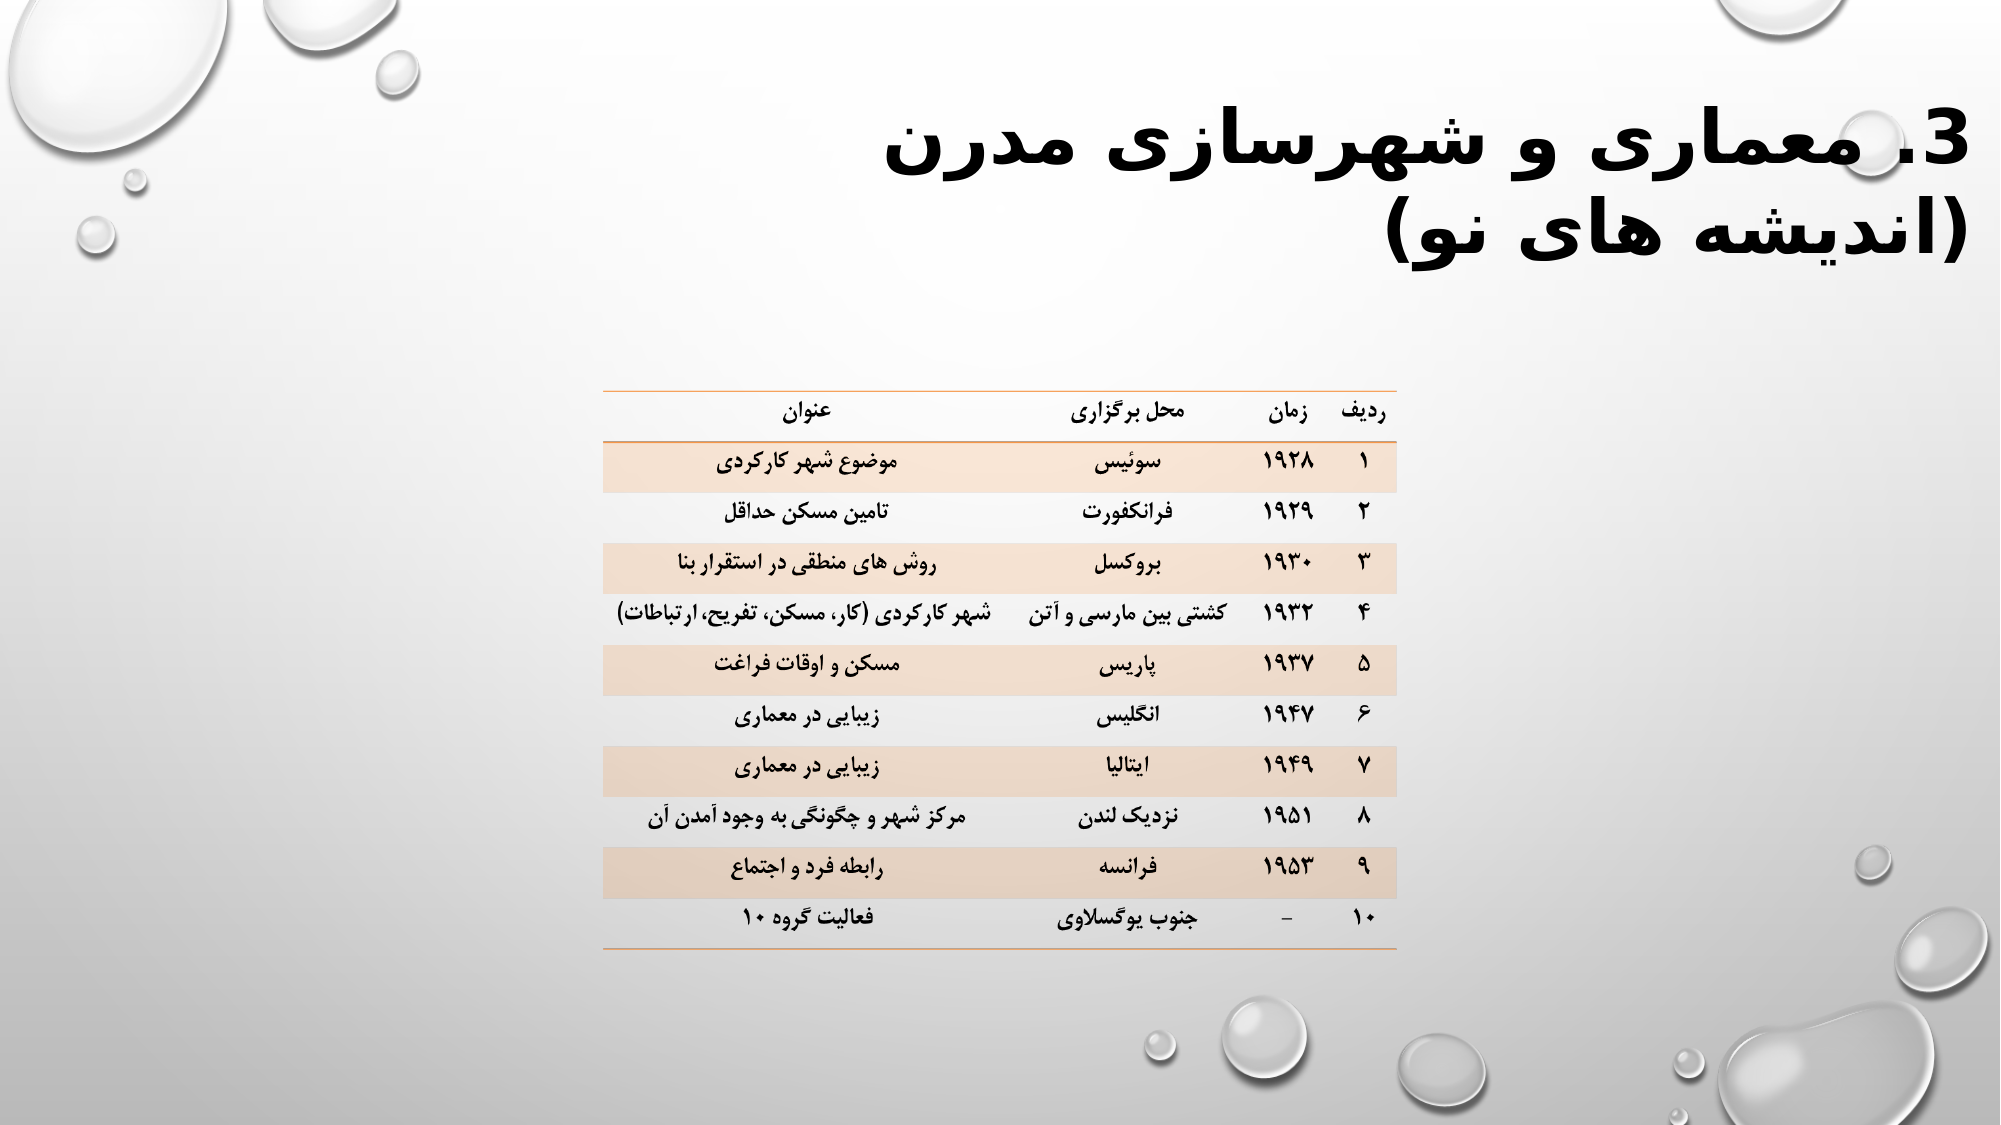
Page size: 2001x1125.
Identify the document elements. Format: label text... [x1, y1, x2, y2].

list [603, 387, 1397, 951]
text_box 3. معماری و شهرسازی مدرن (اندیشه های نو) [717, 80, 1989, 276]
picture [0, 0, 2000, 1125]
